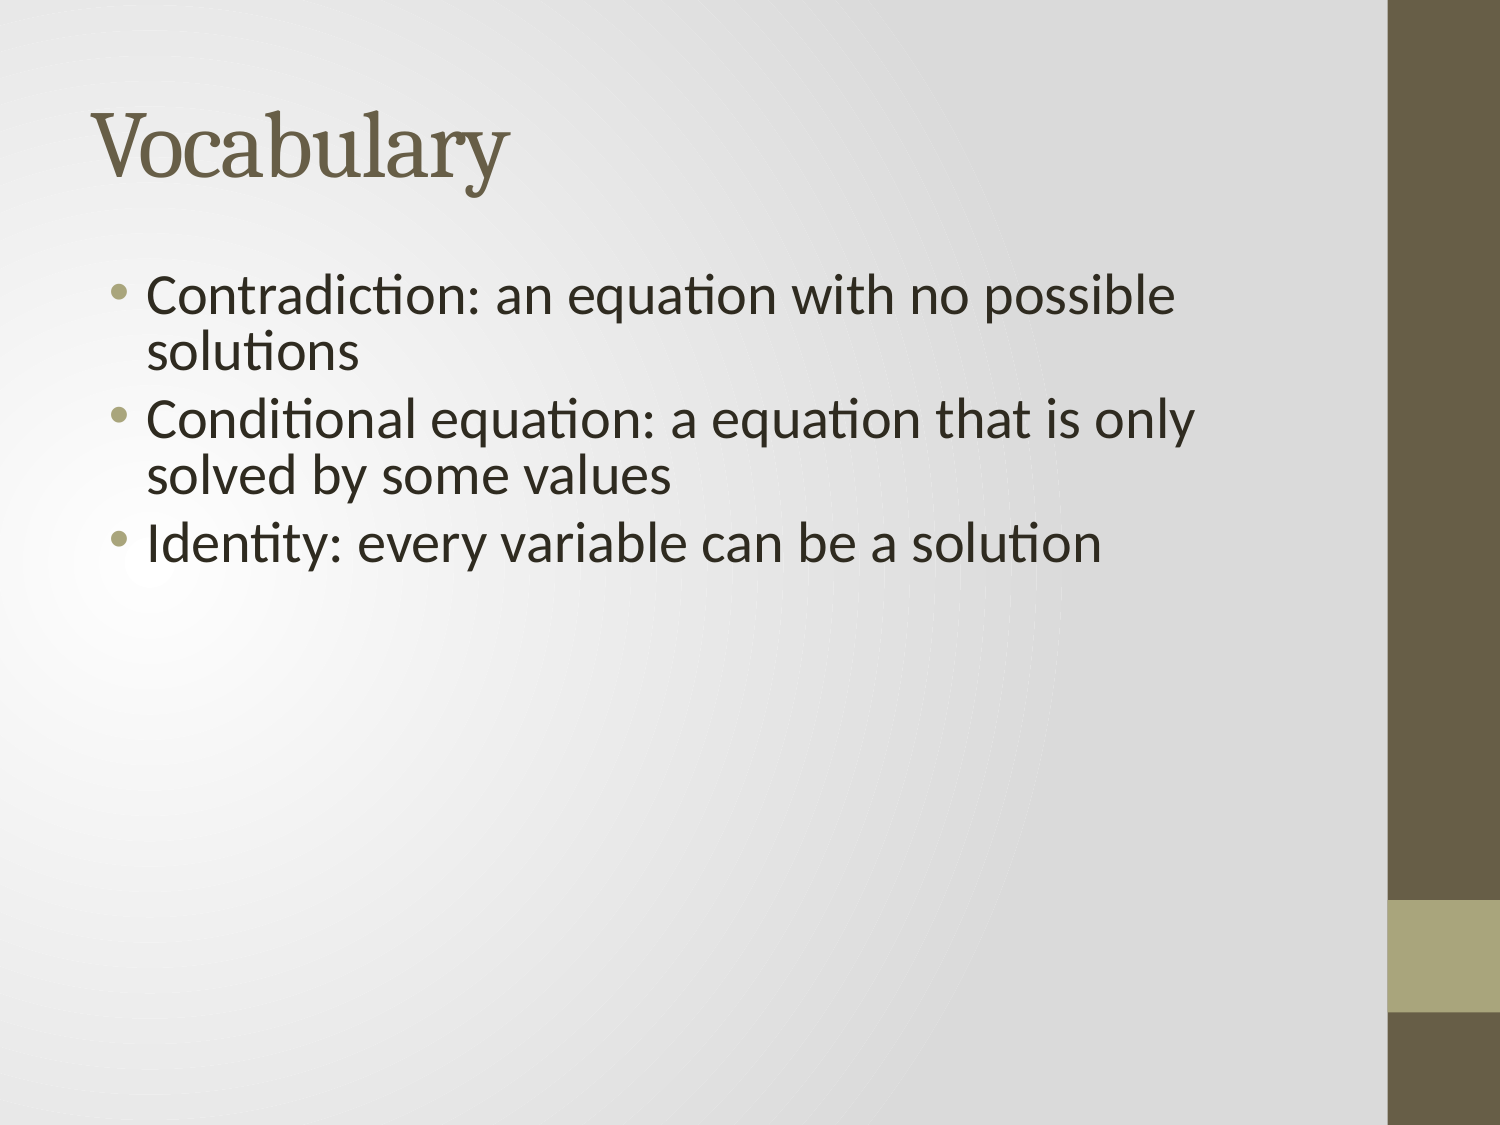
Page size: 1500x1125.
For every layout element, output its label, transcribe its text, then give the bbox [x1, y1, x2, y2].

list Contradiction: an equation with no possible solutions Conditional equation: a equation that is only solved by some values Identity: every variable can be a solution [75, 262, 1325, 1050]
title Vocabulary [75, 45, 1325, 233]
